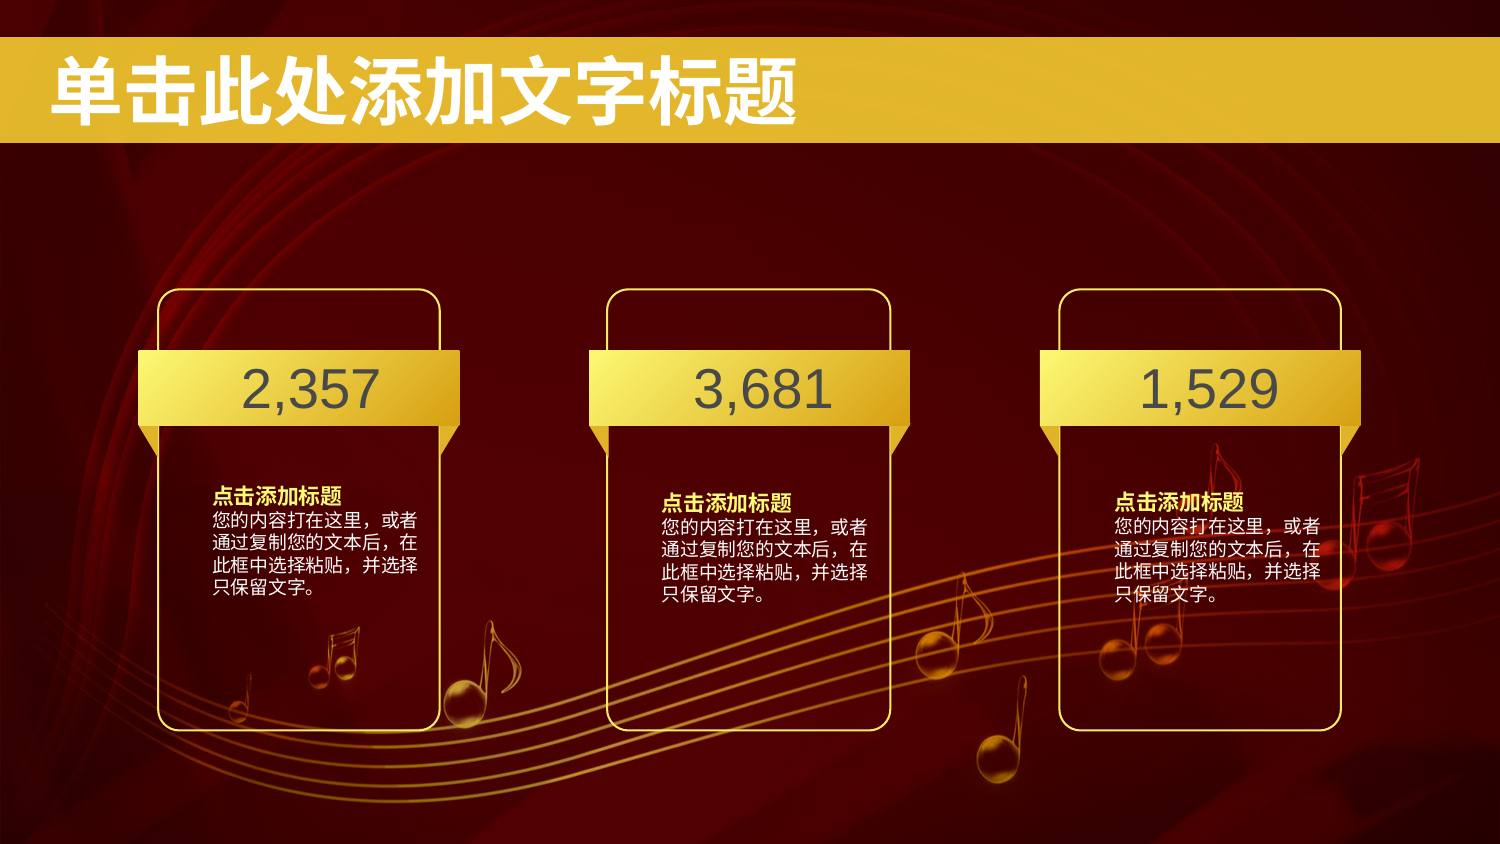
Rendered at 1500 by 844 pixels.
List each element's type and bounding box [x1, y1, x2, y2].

picture [0, 143, 1500, 844]
text_box [1039, 289, 1361, 731]
picture [0, 0, 1500, 37]
text_box [589, 289, 911, 731]
text_box [138, 289, 460, 731]
